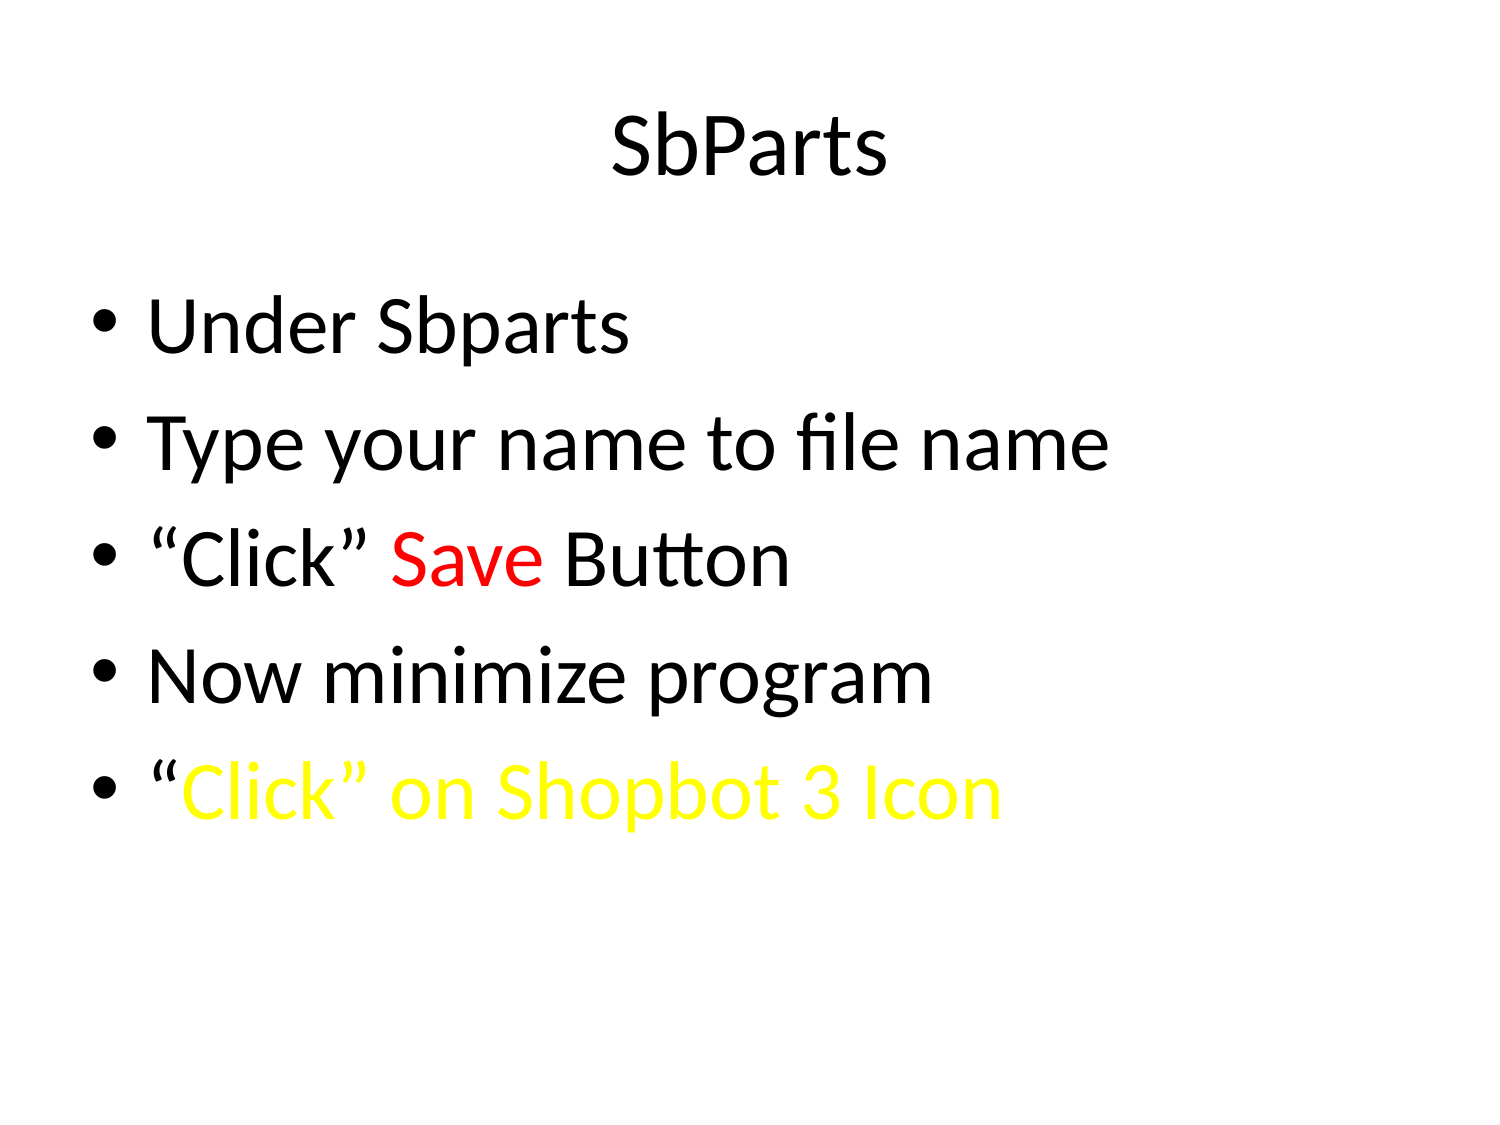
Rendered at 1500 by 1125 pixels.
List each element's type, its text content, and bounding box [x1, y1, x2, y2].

list Under Sbparts Type your name to file name “Click” Save Button Now minimize program “Click” on Shopbot 3 Icon [75, 262, 1425, 1005]
title SbParts [75, 45, 1425, 233]
